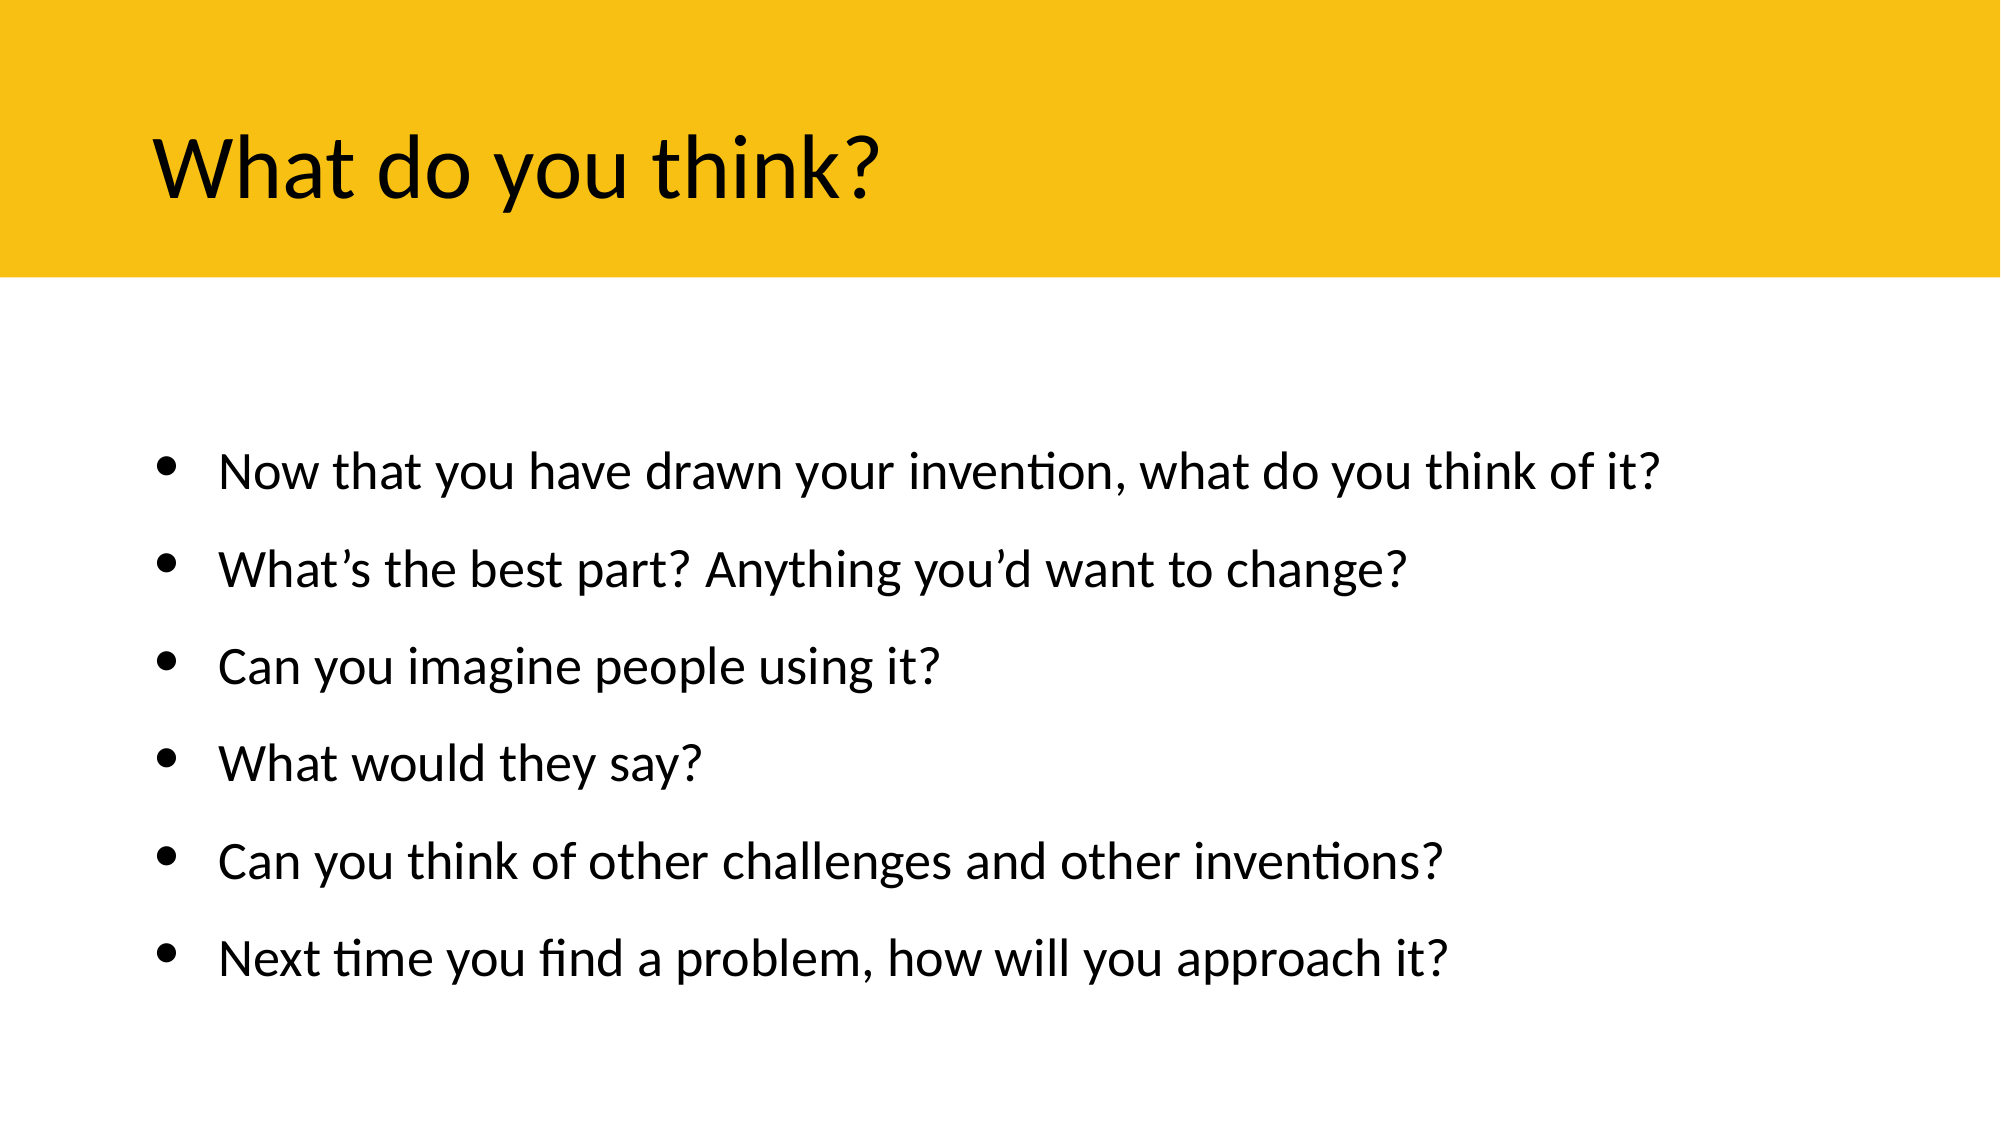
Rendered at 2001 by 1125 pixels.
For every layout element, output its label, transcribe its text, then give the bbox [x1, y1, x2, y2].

title What do you think? [137, 59, 1863, 278]
list Now that you have drawn your invention, what do you think of it? What’s the best part? Anything you’d want to change? Can you imagine people using it? What would they say? Can you think of other challenges and other inventions? Next time you find a problem, how will you approach it? [128, 342, 1854, 1104]
